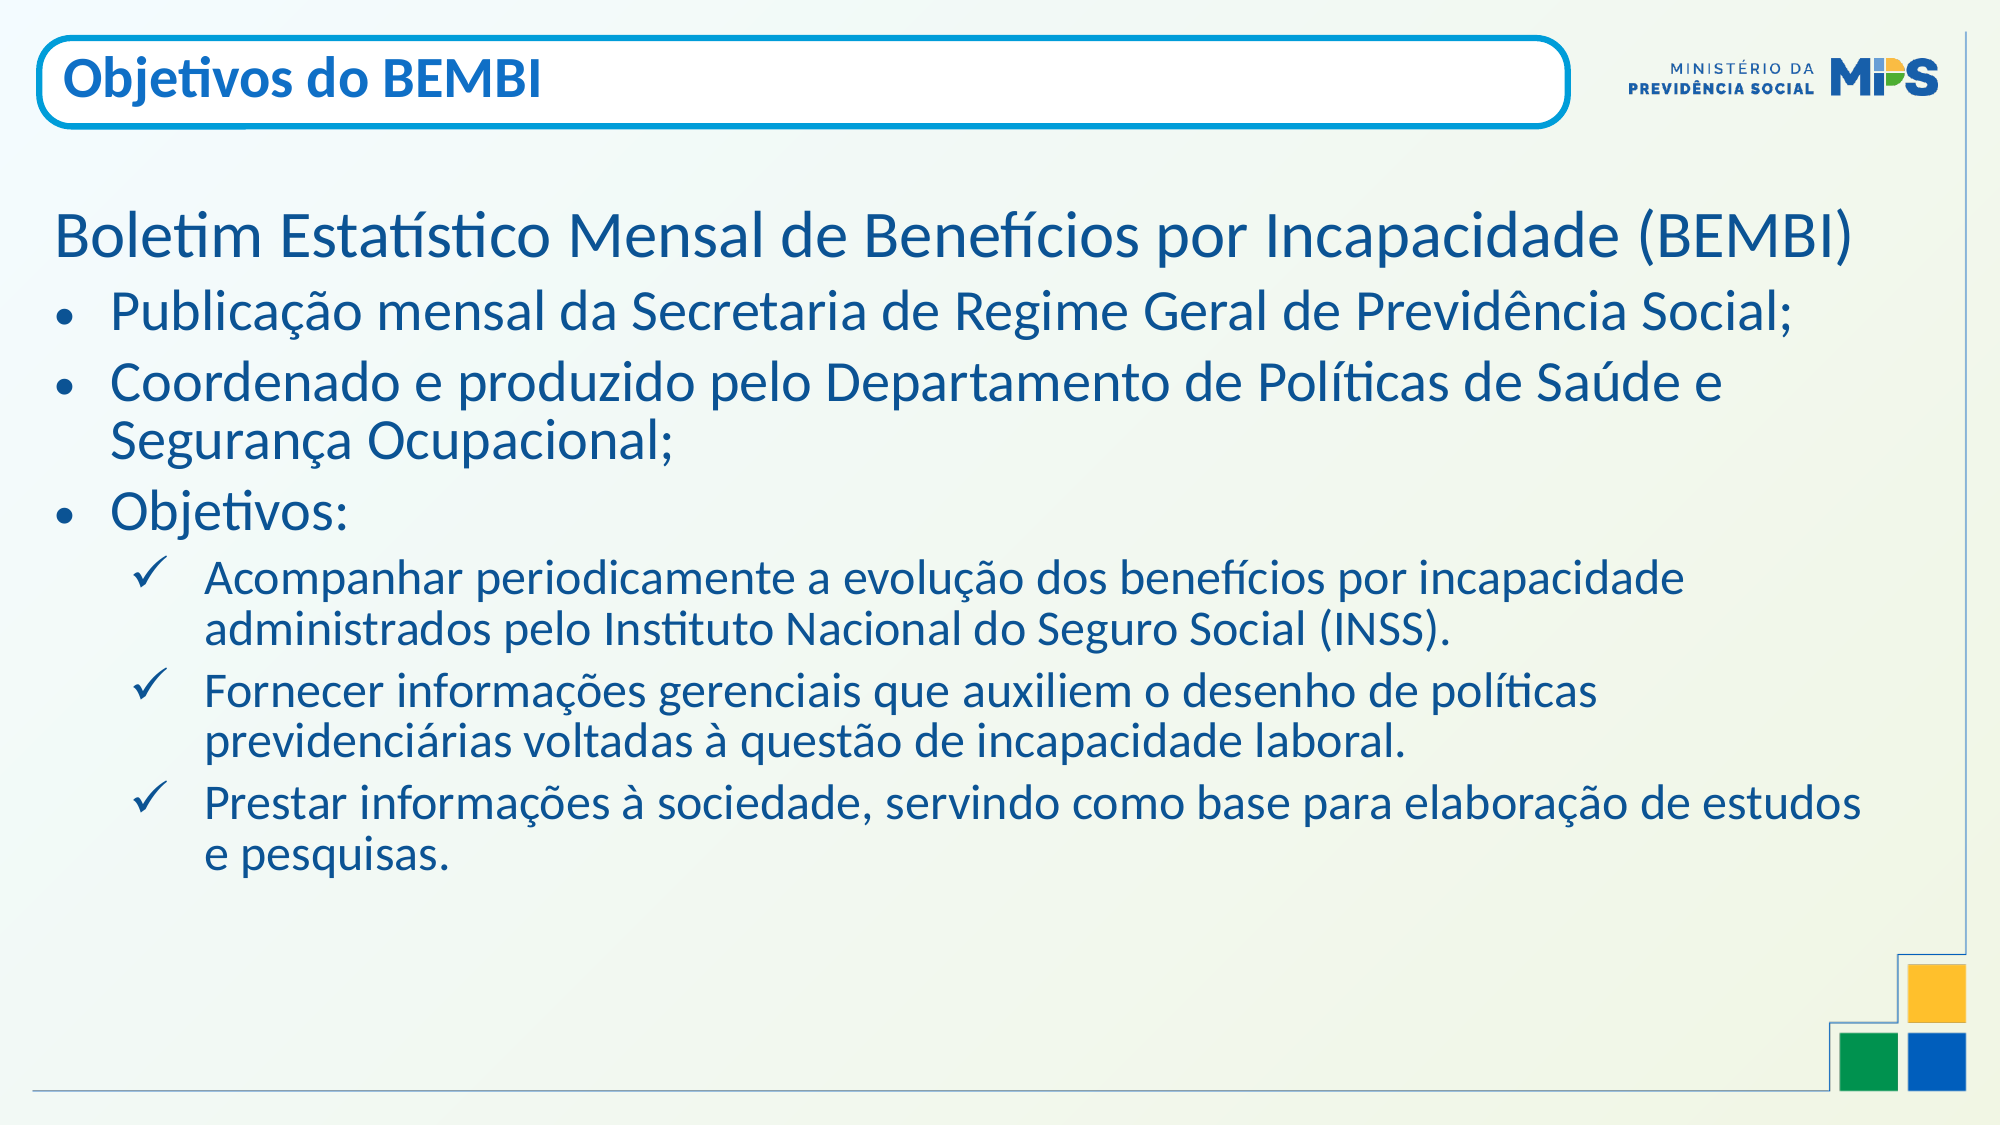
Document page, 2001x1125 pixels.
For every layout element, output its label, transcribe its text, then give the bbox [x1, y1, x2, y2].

text_box Boletim Estatístico Mensal de Benefícios por Incapacidade (BEMBI) Publicação mensal da Secretaria de Regime Geral de Previdência Social; Coordenado e produzido pelo Departamento de Políticas de Saúde e Segurança Ocupacional; Objetivos: Acompanhar periodicamente a evolução dos benefícios por incapacidade administrados pelo Instituto Nacional do Seguro Social (INSS). Fornecer informações gerenciais que auxiliem o desenho de políticas previdenciárias voltadas à questão de incapacidade laboral. Prestar informações à sociedade, servindo como base para elaboração de estudos e pesquisas. [46, 198, 1886, 1095]
text_box Objetivos do BEMBI [37, 35, 1570, 129]
picture [0, 0, 2000, 1125]
